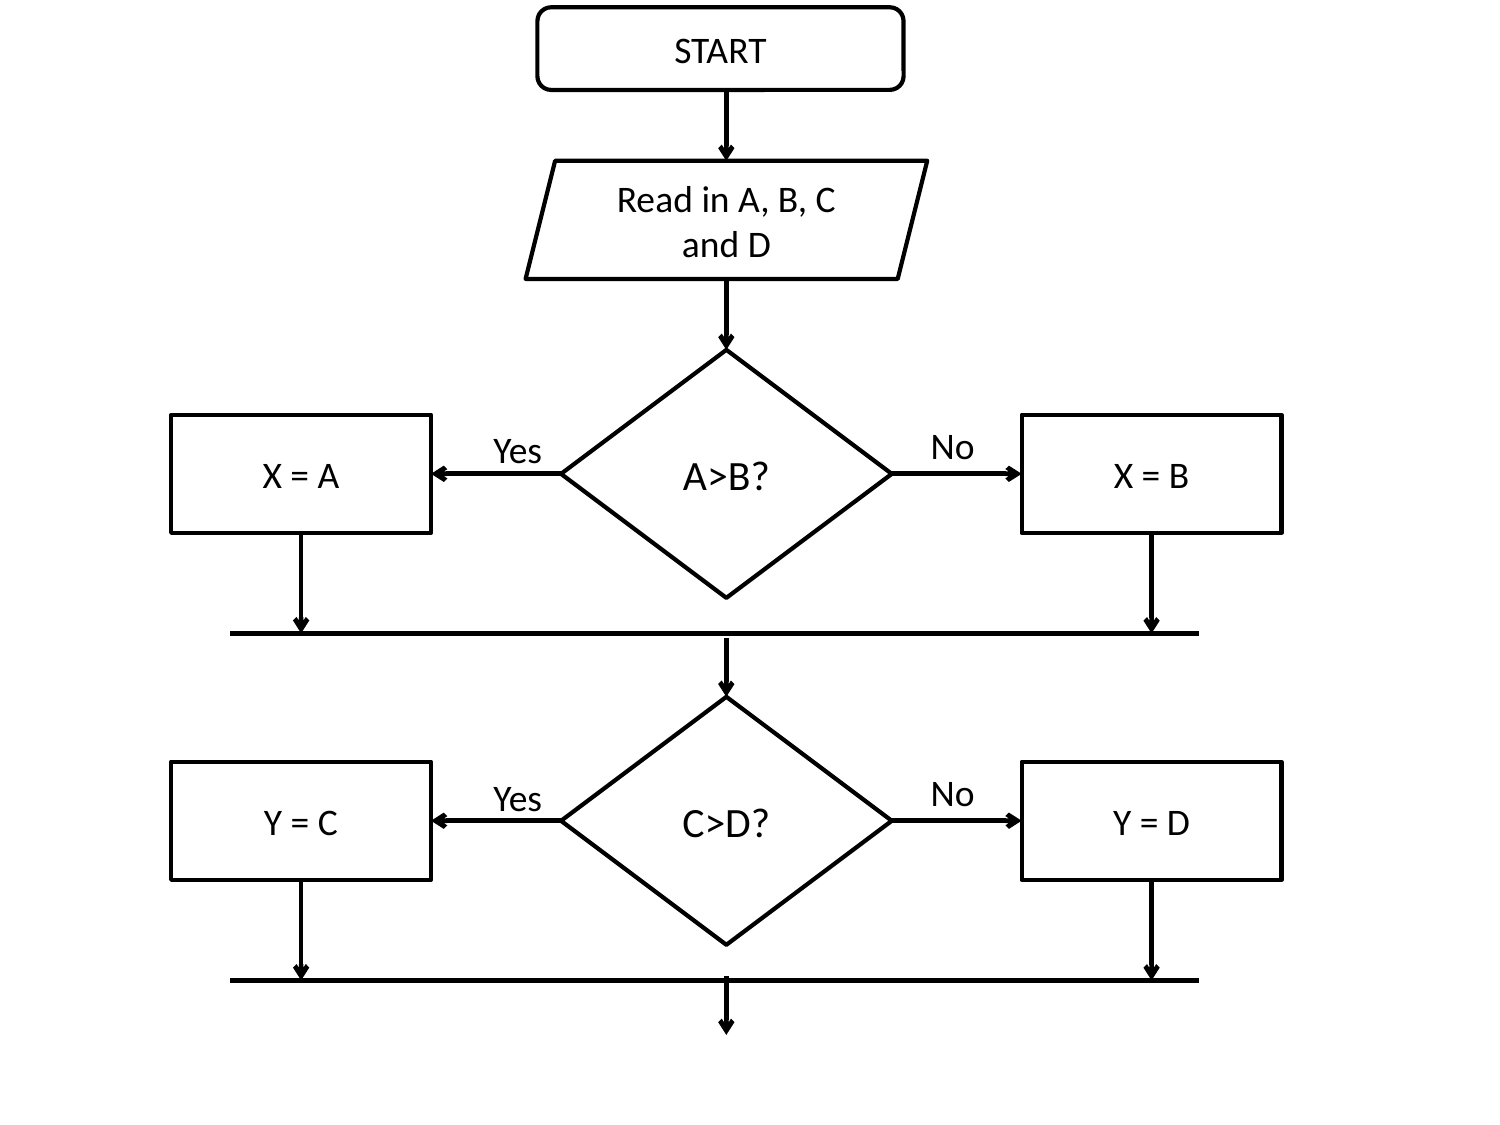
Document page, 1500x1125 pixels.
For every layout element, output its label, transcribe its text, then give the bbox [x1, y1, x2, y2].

text_box Yes [478, 766, 558, 820]
text_box No [915, 761, 990, 820]
text_box START [535, 5, 906, 93]
text_box C>D? [561, 696, 892, 947]
text_box No [915, 414, 990, 473]
text_box A>B? [561, 349, 892, 600]
text_box Y = C [169, 760, 433, 882]
text_box Read in A, B, C and D [523, 158, 930, 282]
text_box X = B [1020, 413, 1284, 535]
text_box Y = D [1020, 760, 1284, 882]
text_box X = A [169, 413, 433, 535]
text_box Yes [478, 419, 558, 473]
